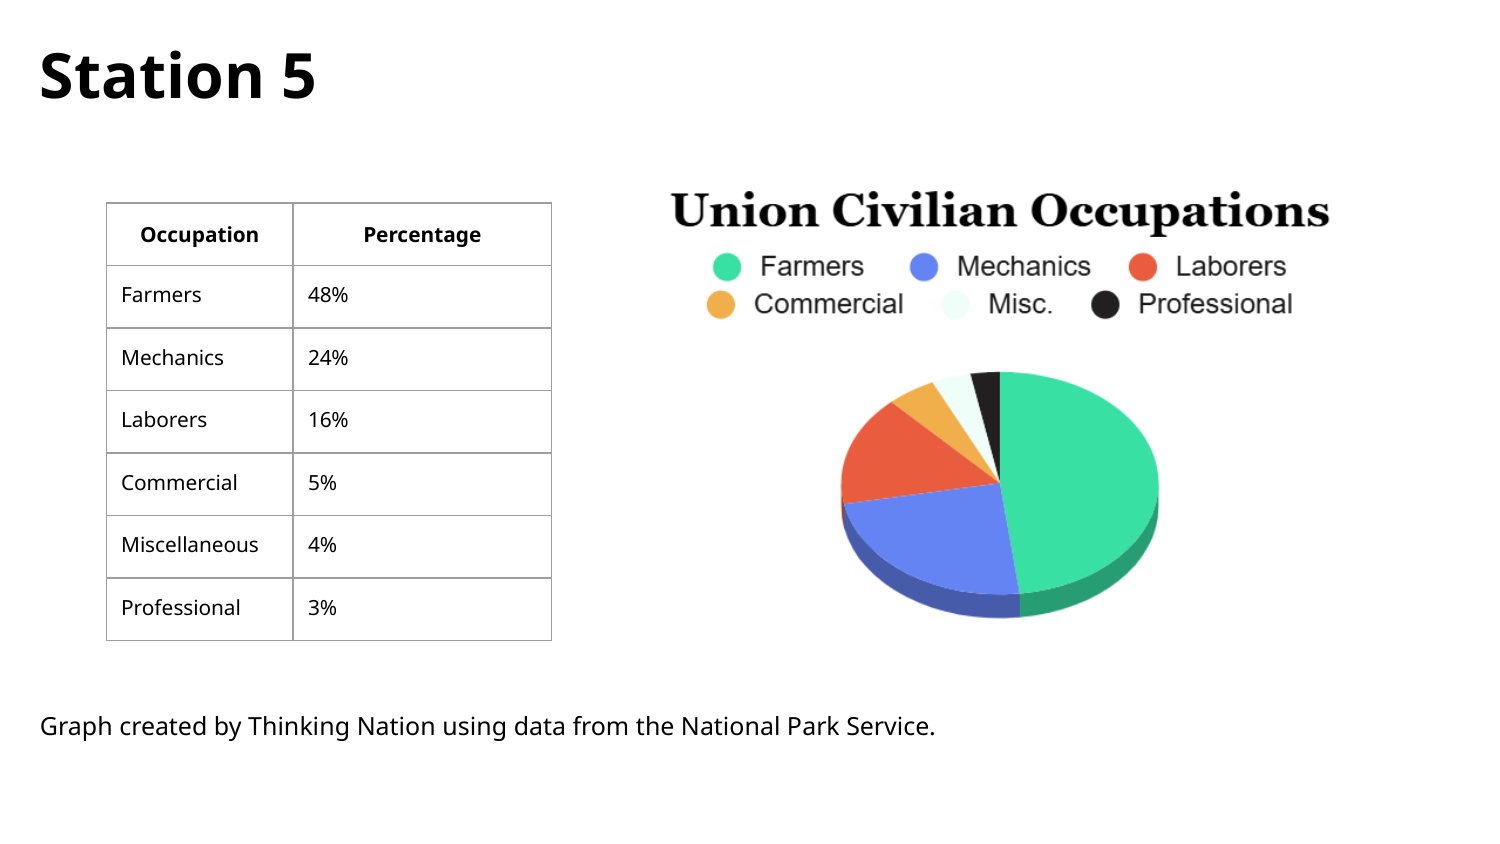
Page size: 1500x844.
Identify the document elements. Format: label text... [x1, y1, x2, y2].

table_cell 48% [294, 266, 551, 327]
table_cell 3% [294, 579, 551, 640]
table_cell 5% [294, 454, 551, 515]
table_cell 4% [294, 516, 551, 577]
table_cell Farmers [107, 266, 292, 327]
table_cell Commercial [107, 454, 292, 515]
table_cell Laborers [107, 391, 292, 452]
text_box Station 5 Graph created by Thinking Nation using data from the National Park Service. [24, 21, 1462, 749]
table_cell Miscellaneous [107, 516, 292, 577]
table_cell 16% [294, 391, 551, 452]
table_cell Mechanics [107, 329, 292, 390]
table_header Occupation [107, 204, 292, 265]
table_header Percentage [294, 204, 551, 265]
picture [577, 163, 1423, 680]
table_cell Professional [107, 579, 292, 640]
table_cell 24% [294, 329, 551, 390]
